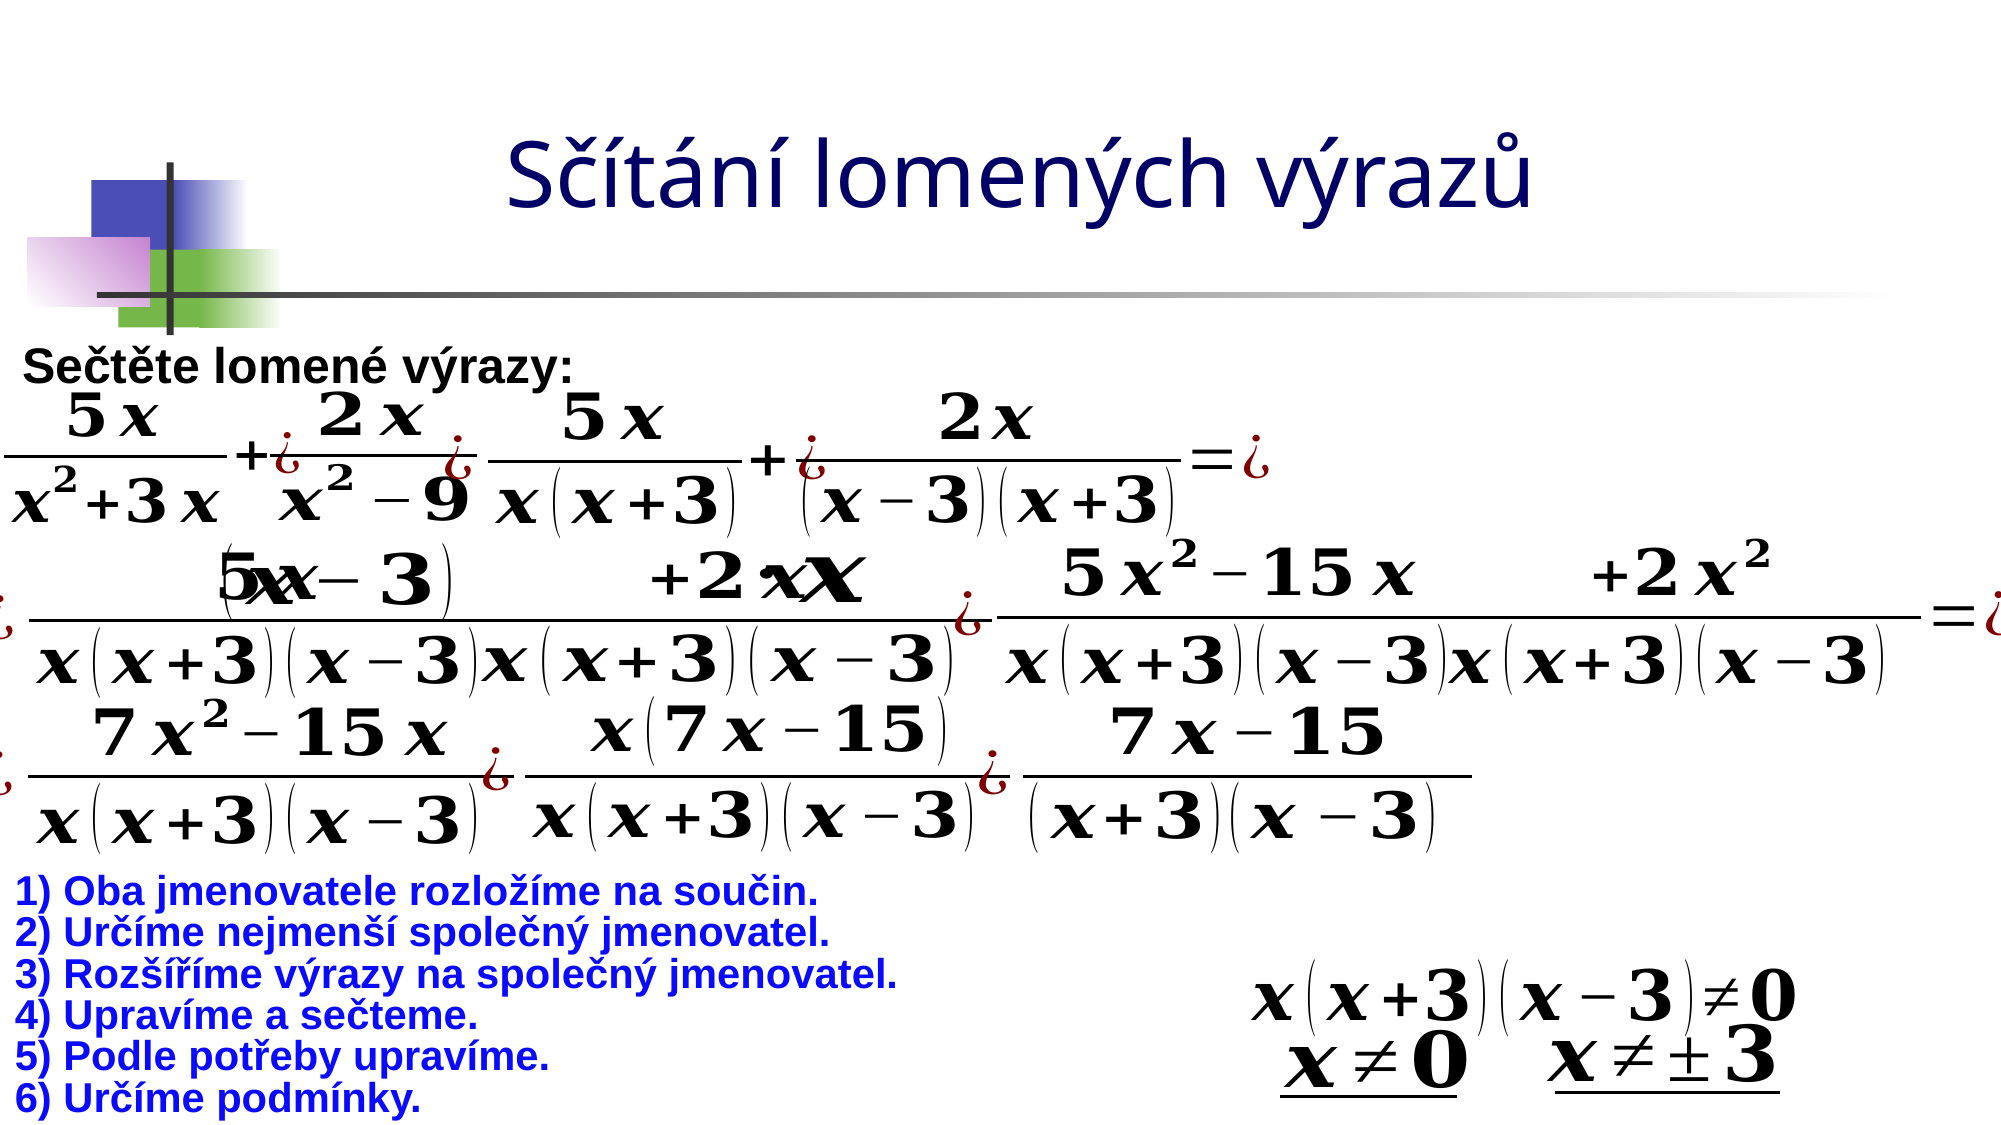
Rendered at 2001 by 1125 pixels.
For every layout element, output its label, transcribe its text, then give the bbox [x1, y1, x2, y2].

text_box 4) Upravíme a sečteme. [0, 980, 518, 1021]
text_box 1) Oba jmenovatele rozložíme na součin. [0, 856, 847, 922]
text_box Sečtěte lomené výrazy: [7, 326, 622, 401]
text_box 2) Určíme nejmenší společný jmenovatel. [0, 897, 1686, 963]
text_box 3) Rozšíříme výrazy na společný jmenovatel. [0, 938, 1034, 1004]
text_box 5) Podle potřeby upravíme. [0, 1021, 627, 1087]
text_box 6) Určíme podmínky. [0, 1087, 457, 1125]
title Sčítání lomených výrazů [416, 113, 1627, 228]
